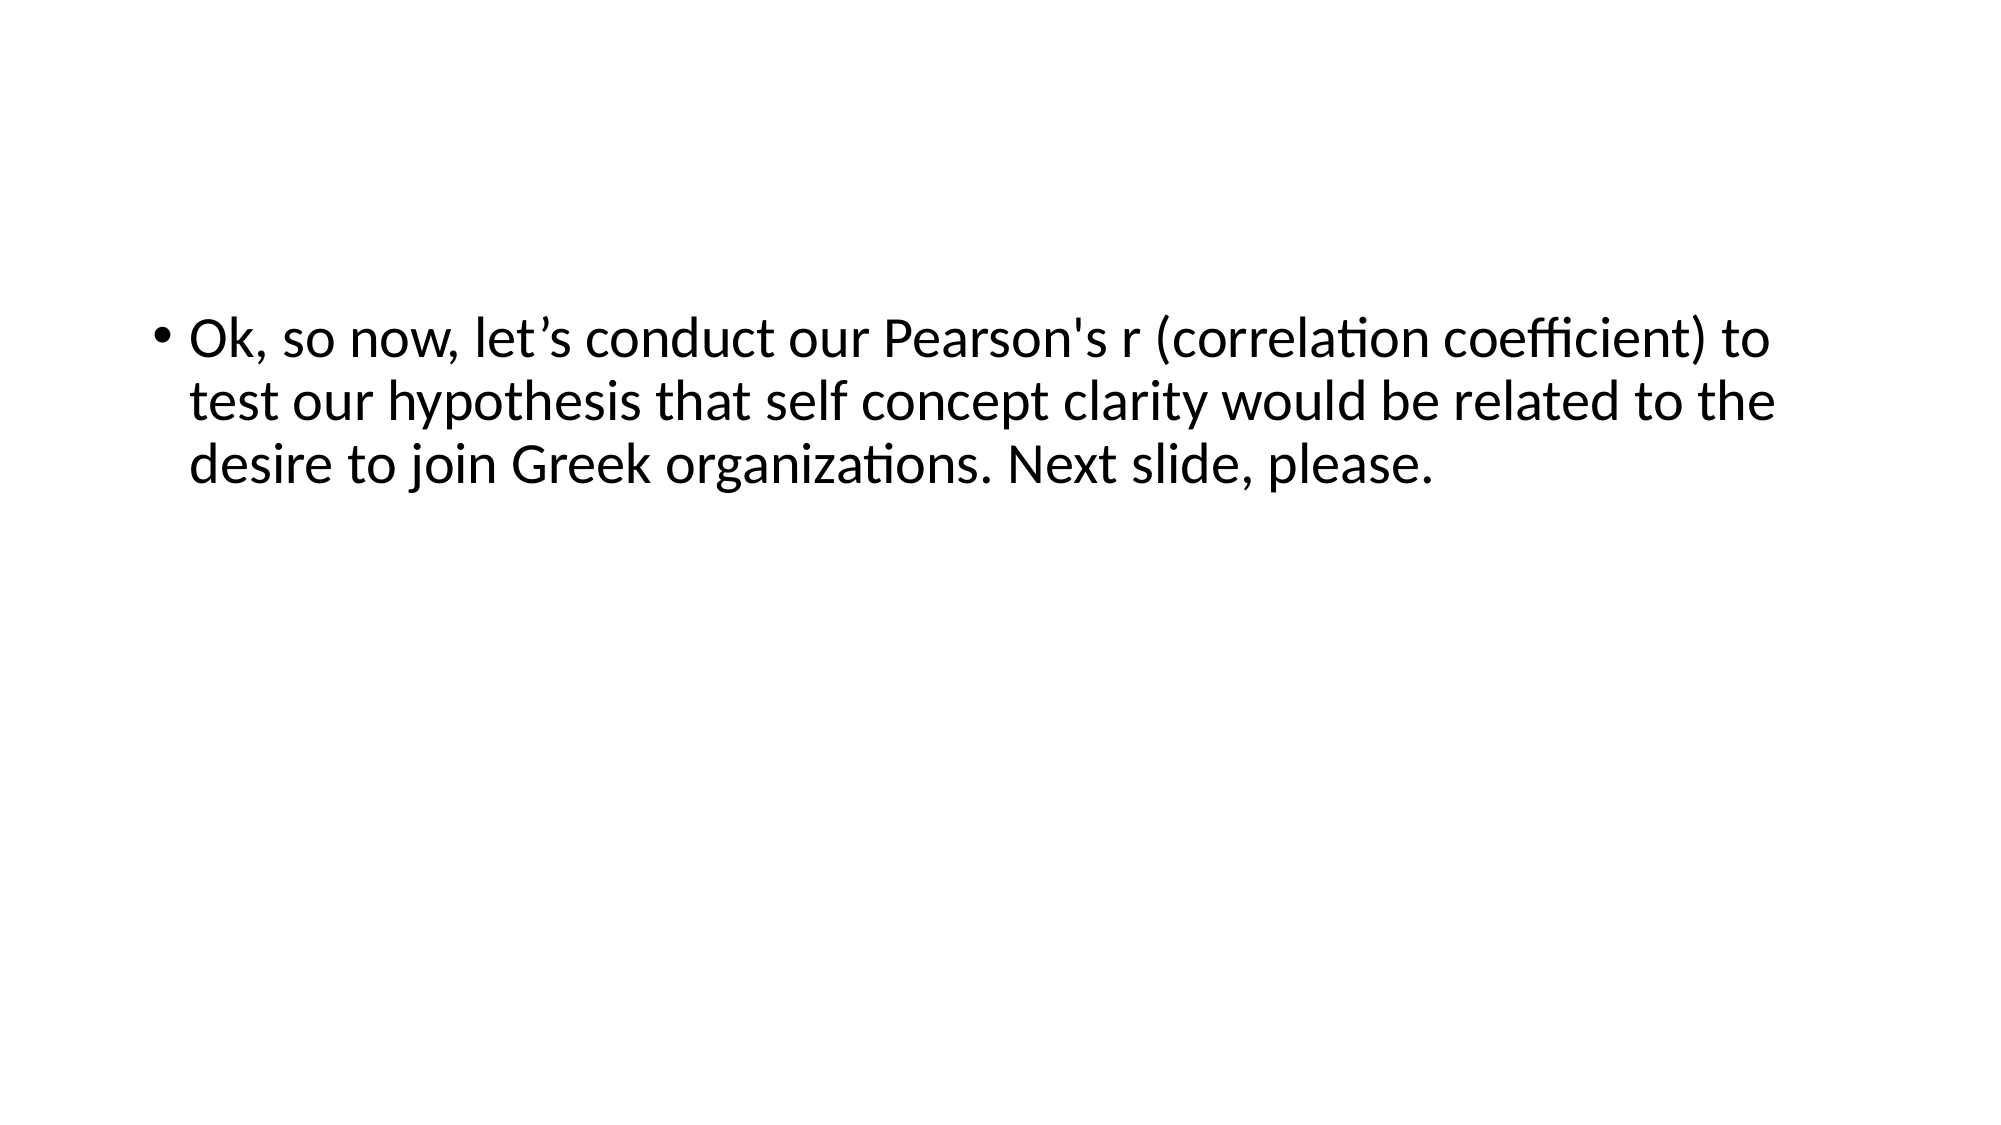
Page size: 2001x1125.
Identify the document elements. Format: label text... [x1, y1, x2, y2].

list Ok, so now, let’s conduct our Pearson's r (correlation coefficient) to test our hypothesis that self concept clarity would be related to the desire to join Greek organizations. Next slide, please. [137, 299, 1863, 1014]
